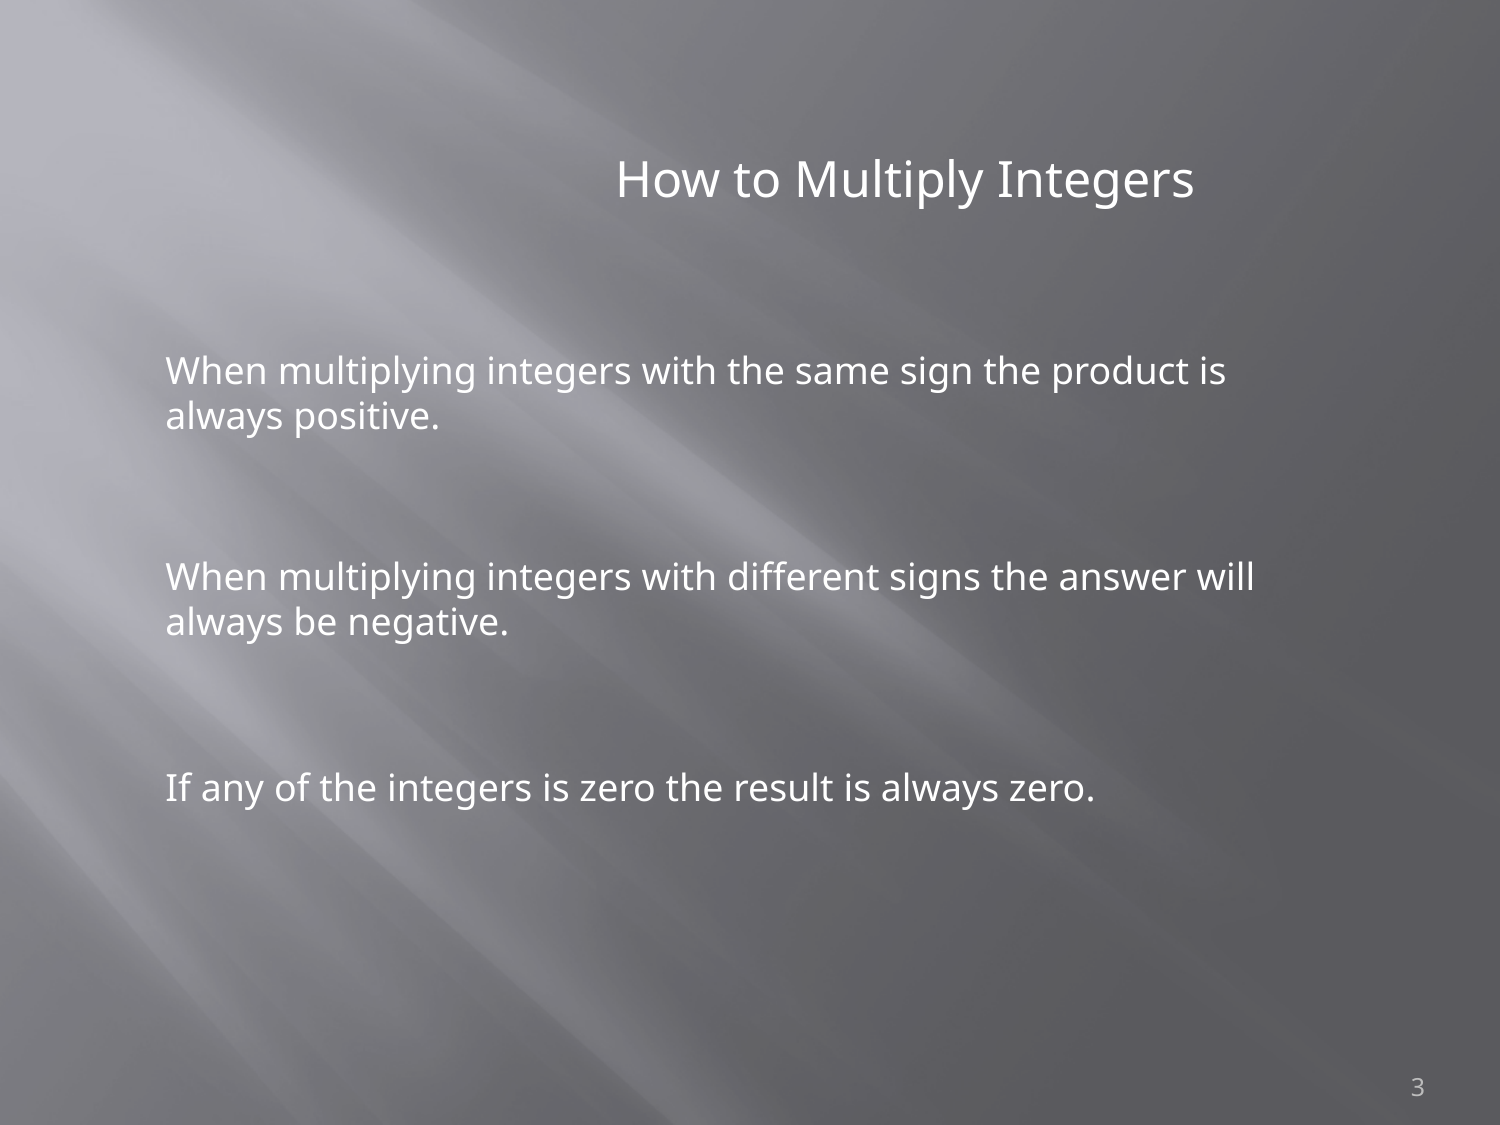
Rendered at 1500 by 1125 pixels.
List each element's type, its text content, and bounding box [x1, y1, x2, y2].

text_box How to Multiply Integers [150, 139, 1302, 215]
slide_number 3 [1299, 1052, 1425, 1113]
text_box When multiplying integers with different signs the answer will always be negative. [150, 545, 1302, 651]
text_box If any of the integers is zero the result is always zero. [150, 756, 1302, 817]
text_box When multiplying integers with the same sign the product is always positive. [150, 339, 1302, 445]
